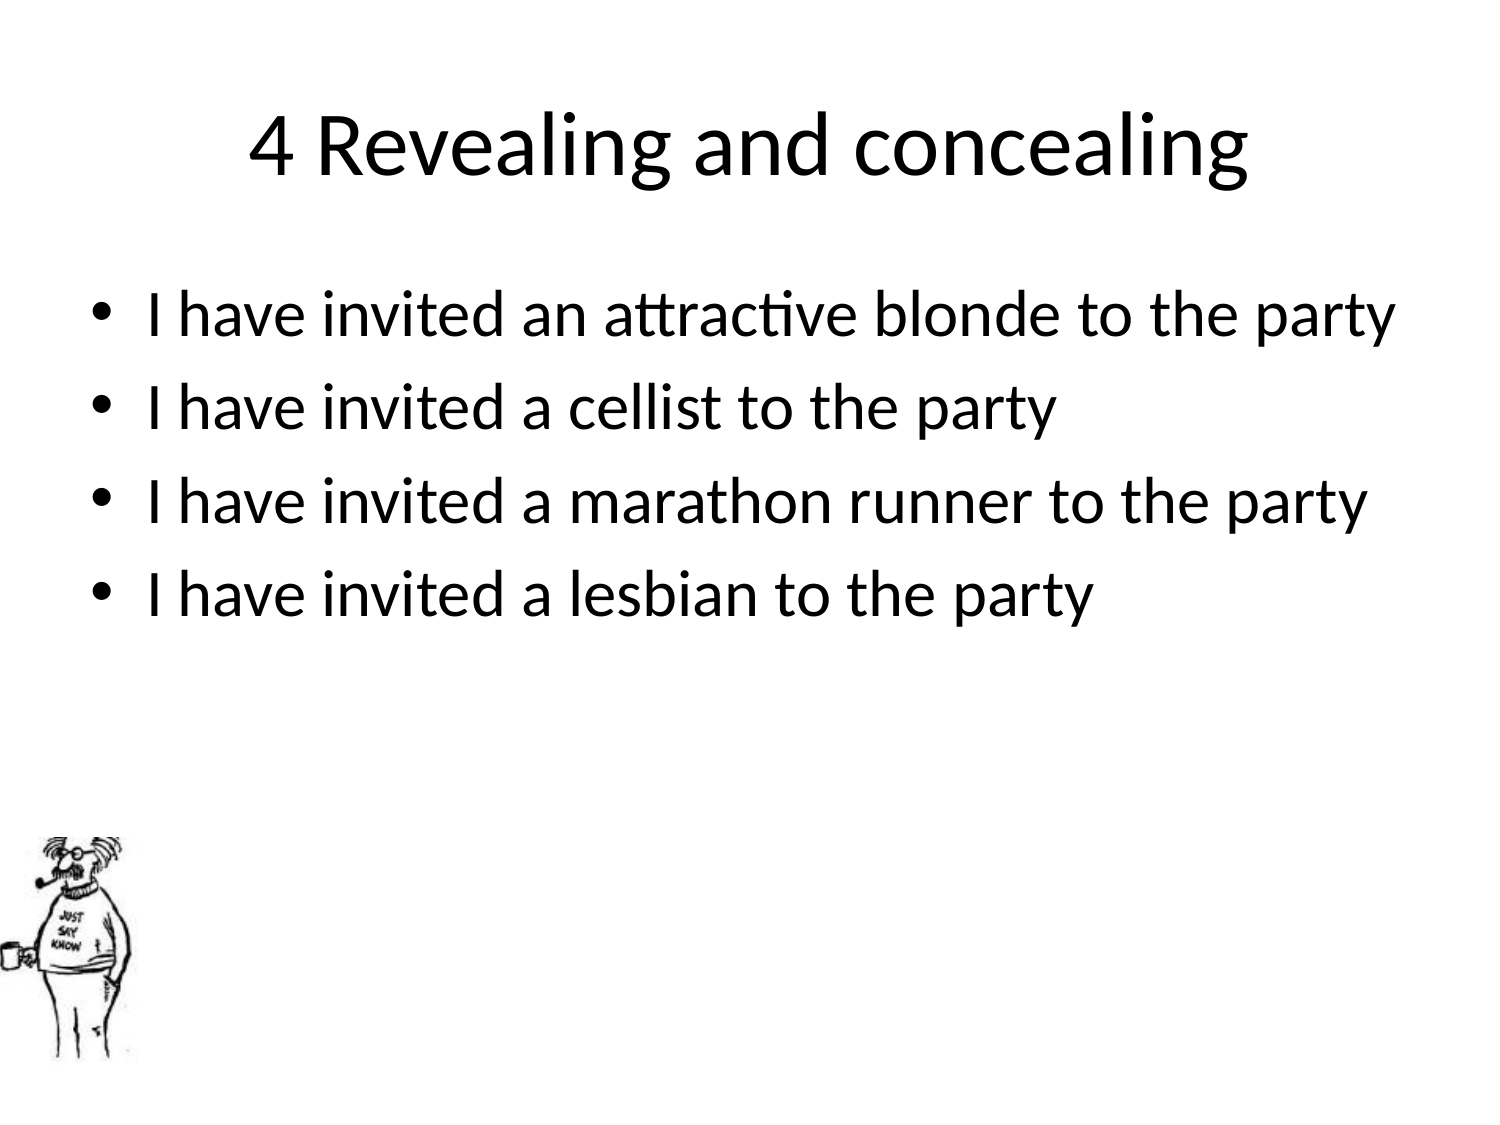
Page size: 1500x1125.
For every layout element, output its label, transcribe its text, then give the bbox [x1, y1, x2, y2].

title 4 Revealing and concealing [75, 45, 1425, 233]
picture [0, 837, 171, 1125]
list I have invited an attractive blonde to the party I have invited a cellist to the party I have invited a marathon runner to the party I have invited a lesbian to the party [75, 262, 1425, 1005]
